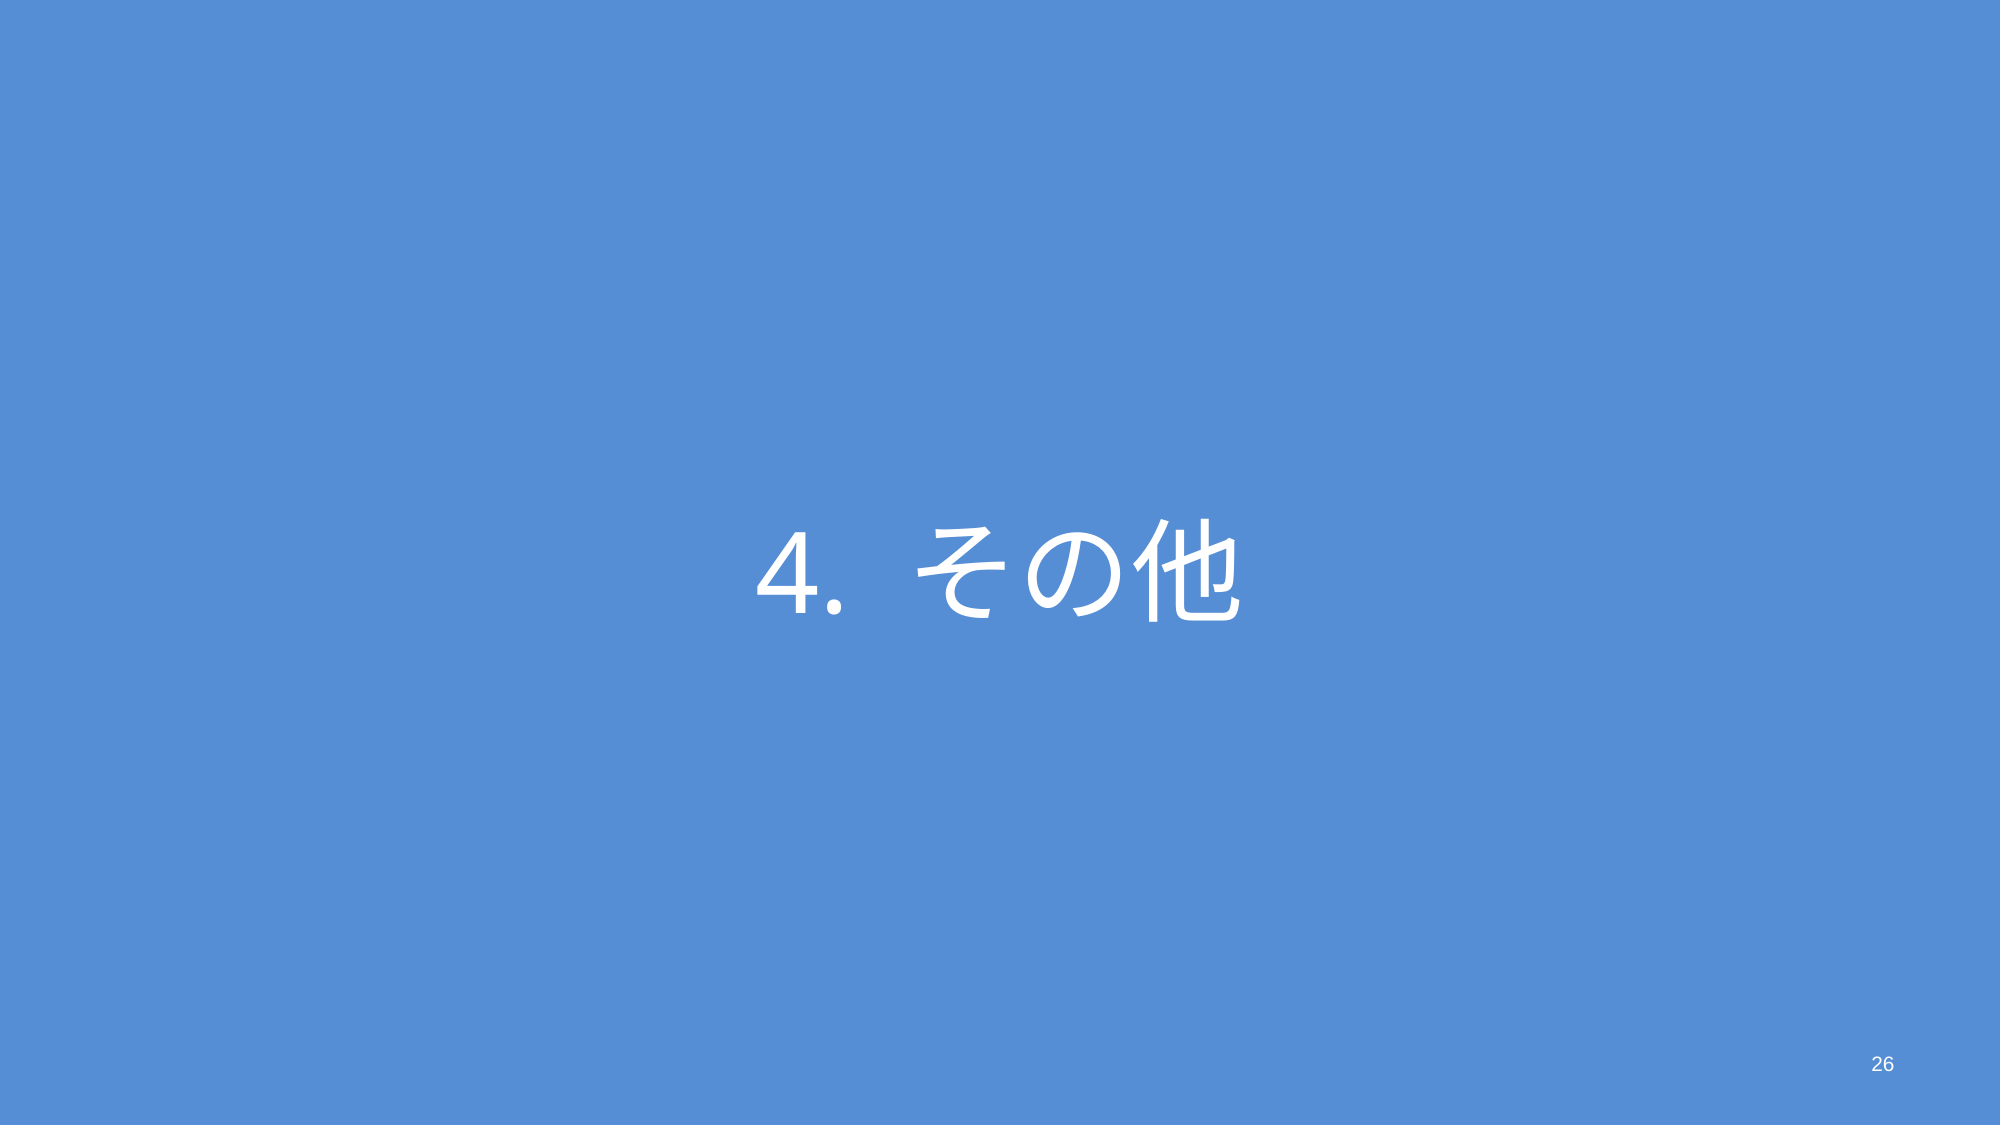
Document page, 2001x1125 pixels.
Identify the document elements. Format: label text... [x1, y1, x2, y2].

text_box 4. その他 [280, 299, 1720, 826]
